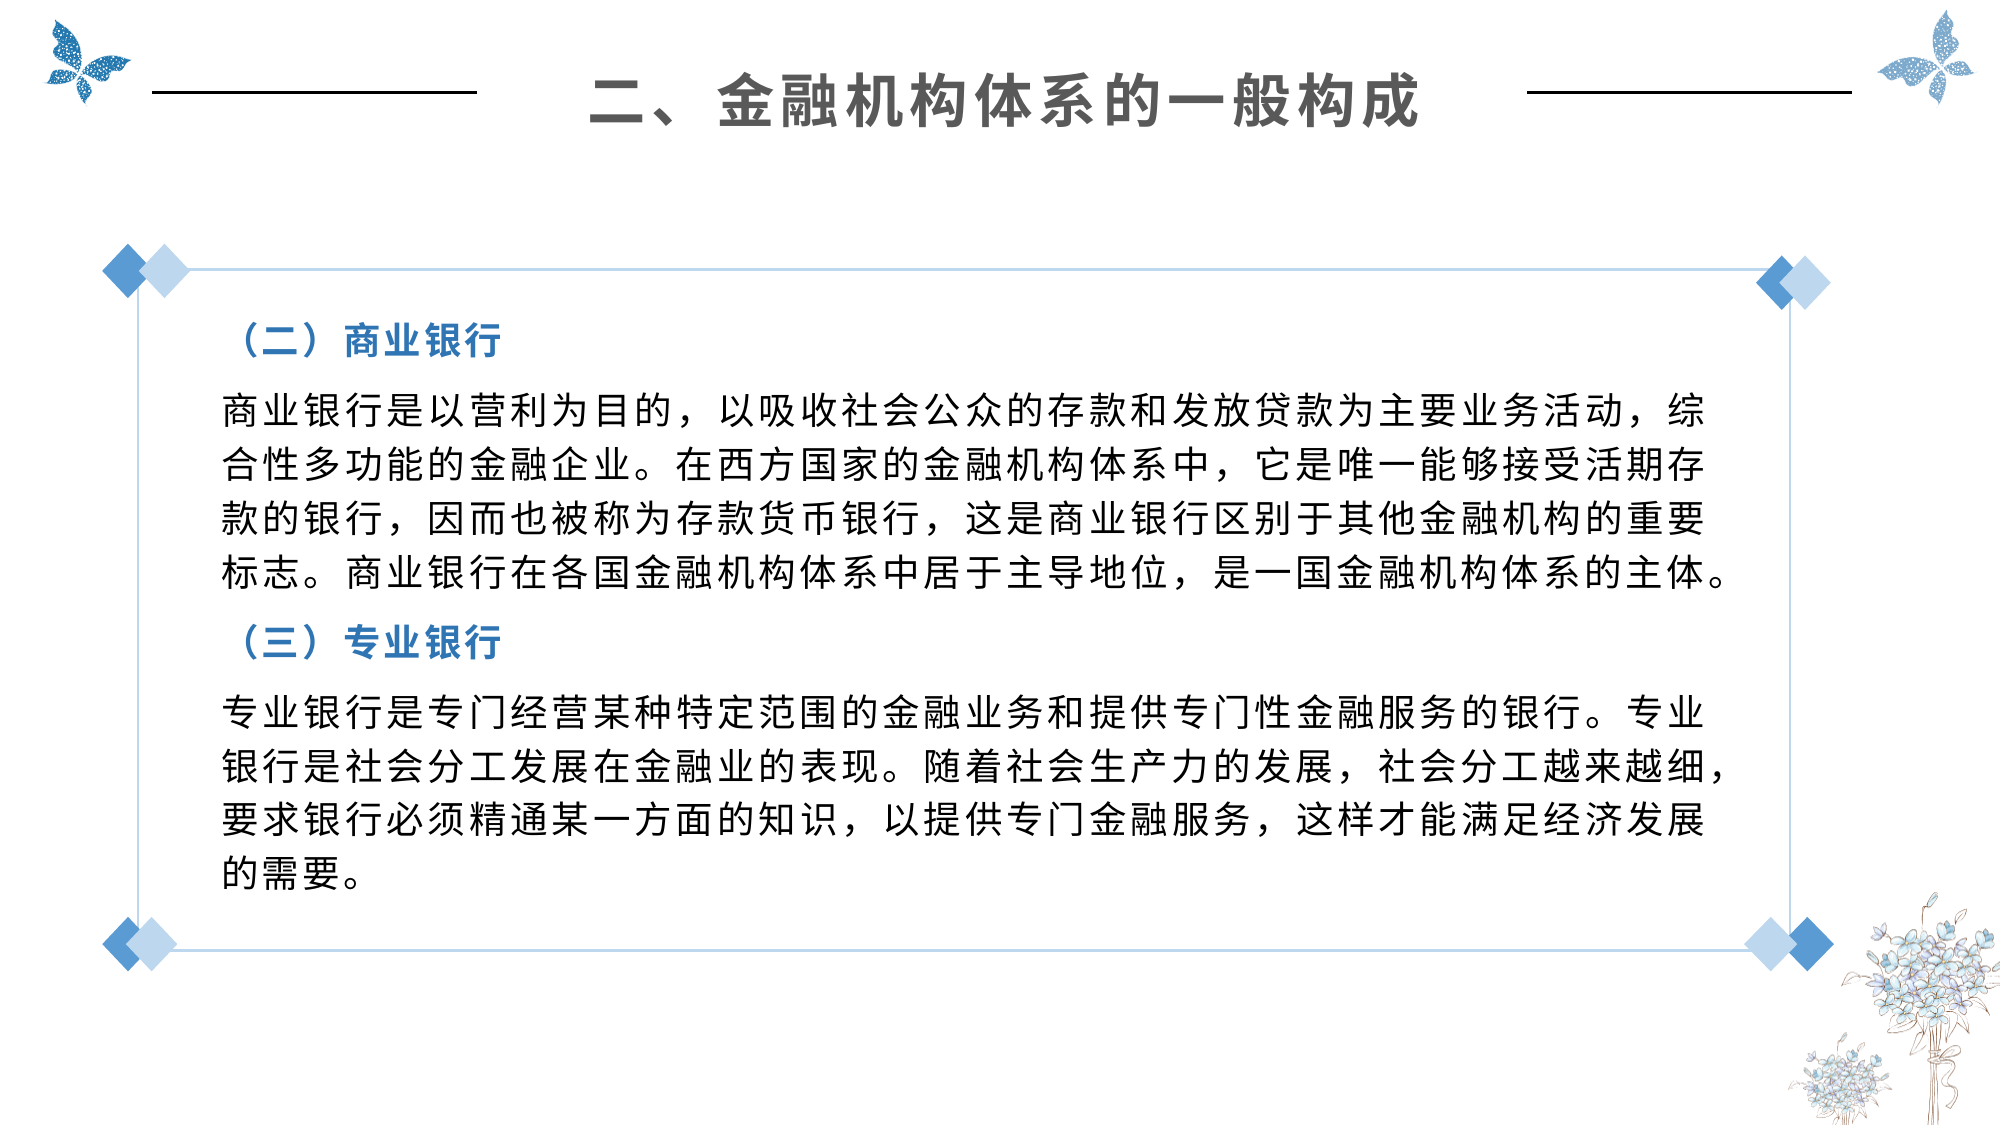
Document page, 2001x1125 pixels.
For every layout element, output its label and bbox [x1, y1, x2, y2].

text_box [151, 55, 1852, 142]
text_box [102, 243, 1834, 972]
picture [1788, 892, 2000, 1125]
